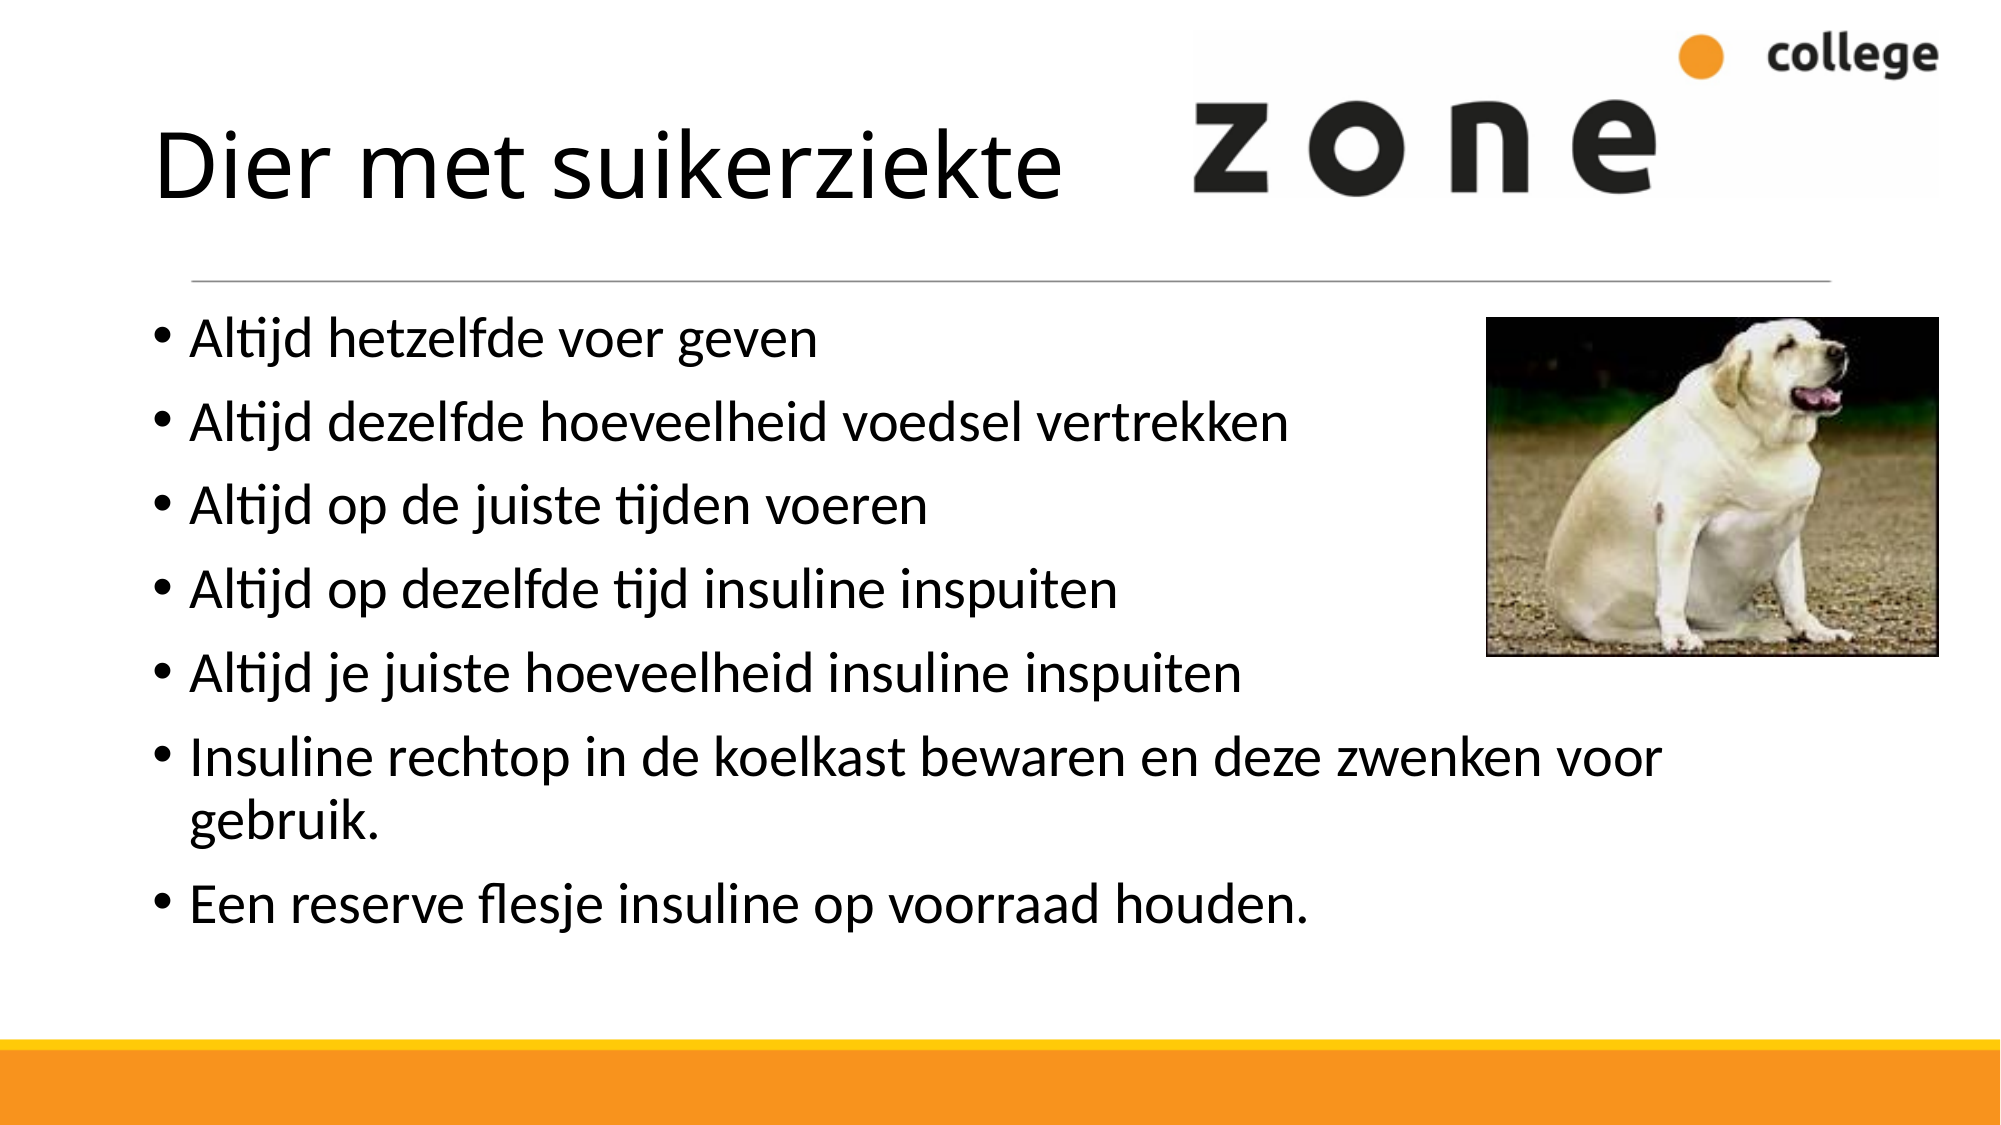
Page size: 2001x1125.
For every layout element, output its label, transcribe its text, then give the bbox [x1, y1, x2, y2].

list Altijd hetzelfde voer geven Altijd dezelfde hoeveelheid voedsel vertrekken Altijd op de juiste tijden voeren Altijd op dezelfde tijd insuline inspuiten Altijd je juiste hoeveelheid insuline inspuiten Insuline rechtop in de koelkast bewaren en deze zwenken voor gebruik. Een reserve flesje insuline op voorraad houden. [137, 299, 1863, 1014]
picture [0, 0, 2001, 1125]
title Dier met suikerziekte [137, 59, 1863, 278]
